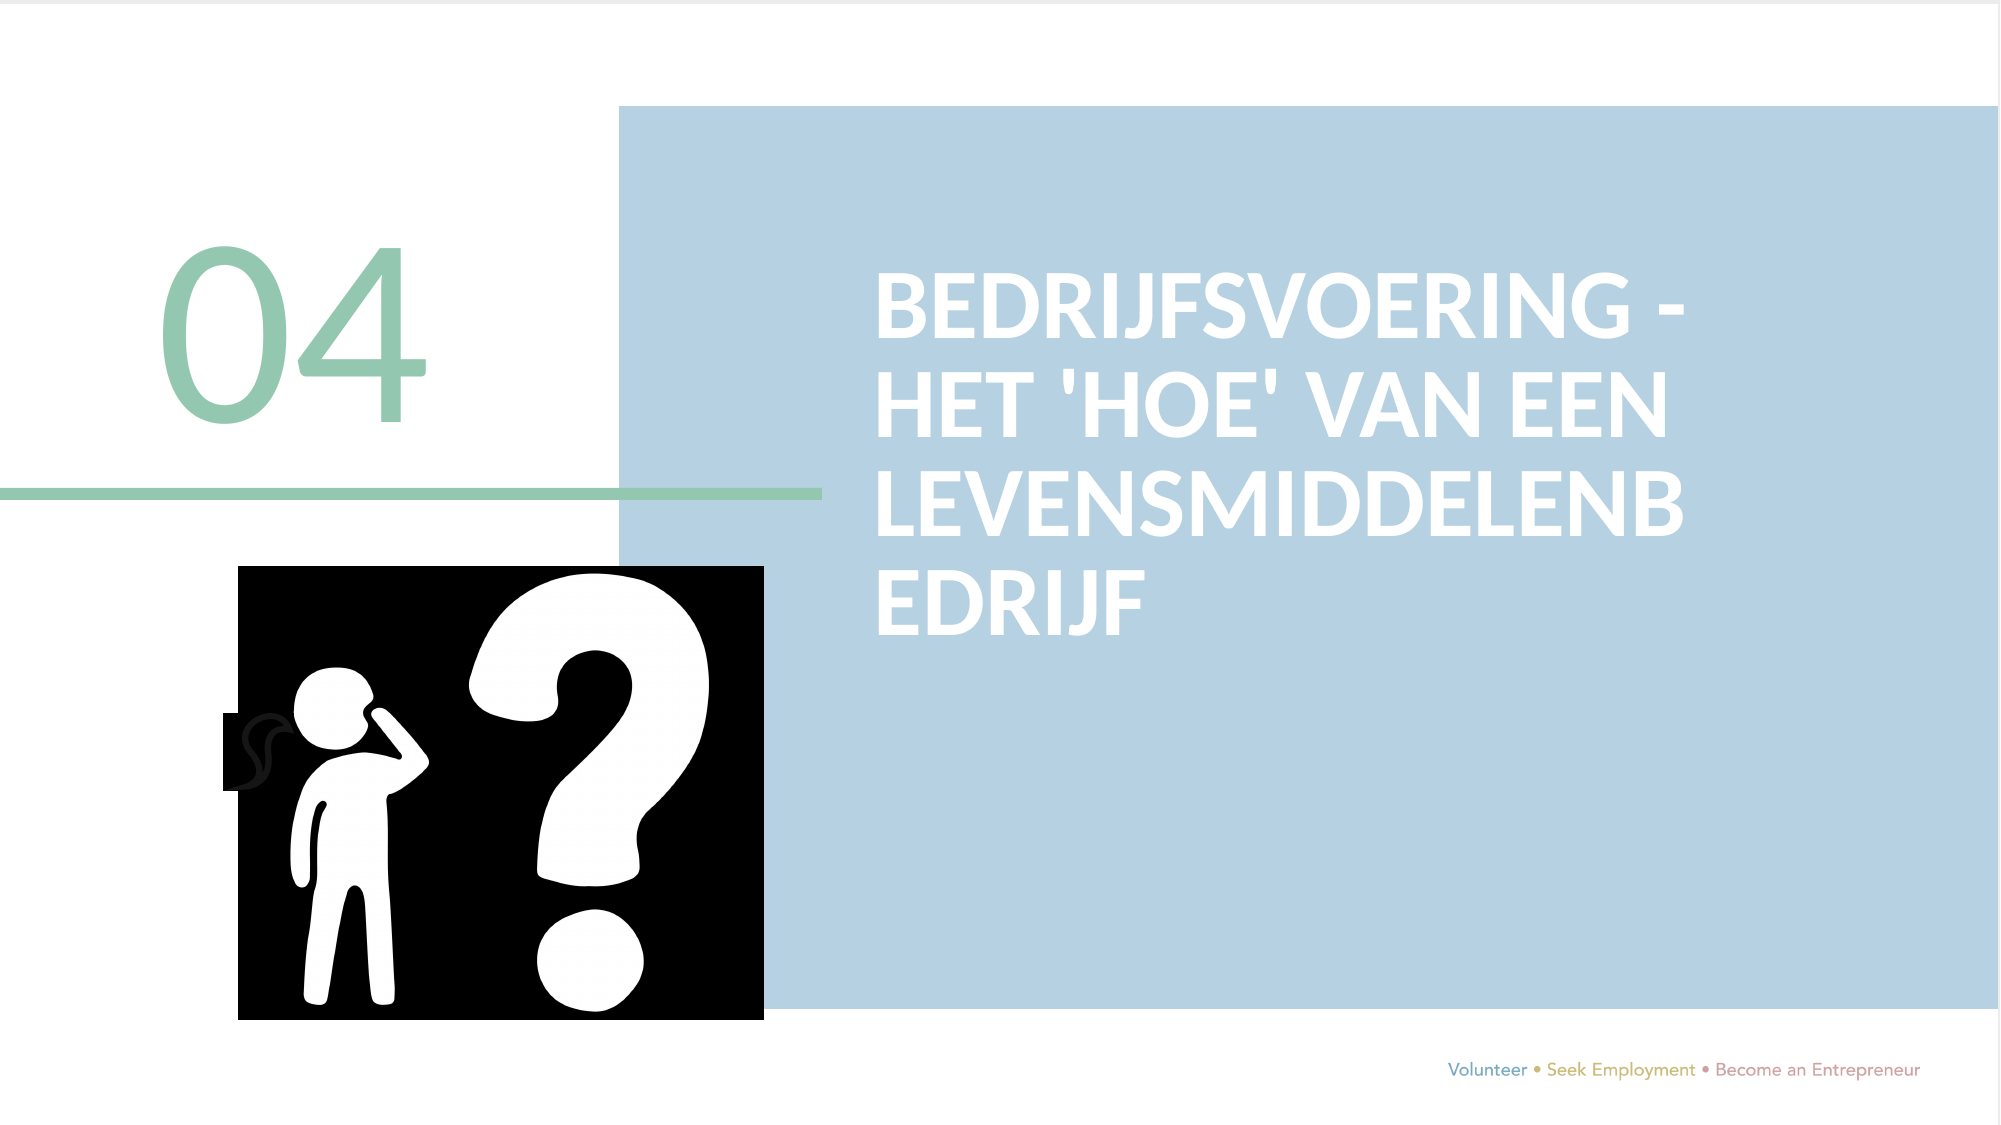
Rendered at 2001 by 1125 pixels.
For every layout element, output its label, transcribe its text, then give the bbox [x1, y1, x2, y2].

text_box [223, 566, 764, 1020]
list BEDRIJFSVOERING - HET 'HOE' VAN EEN LEVENSMIDDELENBEDRIJF [858, 251, 1717, 770]
list 04 [141, 180, 481, 277]
picture [1418, 1046, 1971, 1103]
